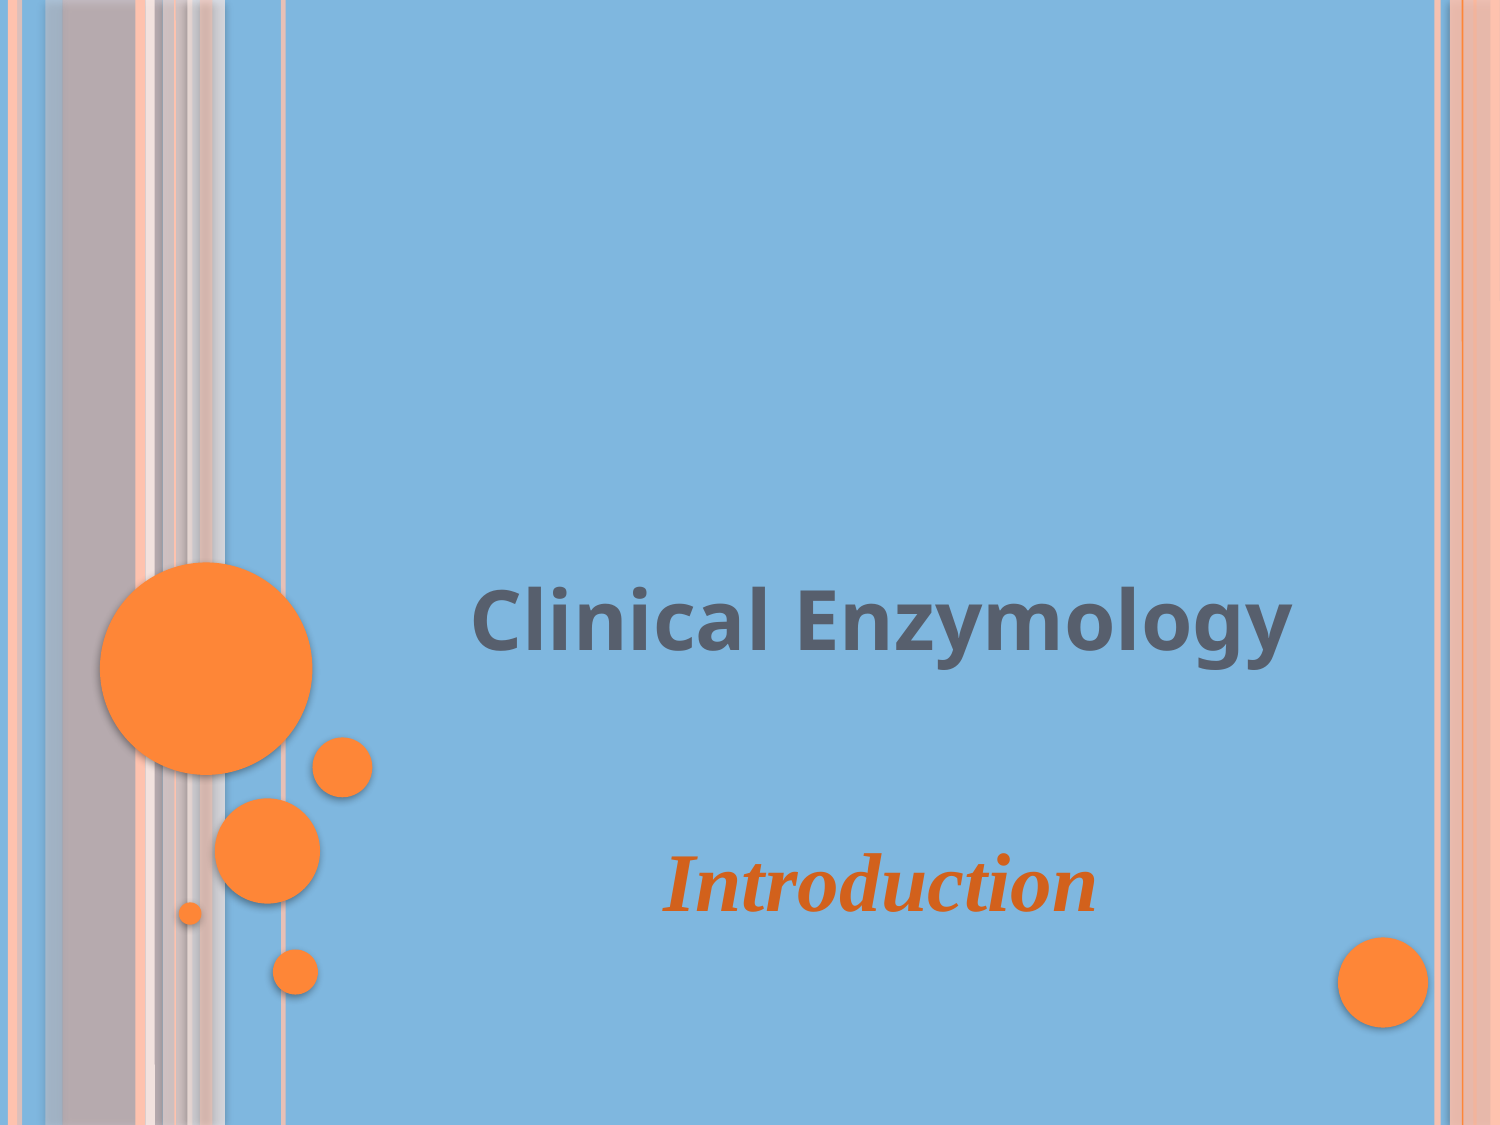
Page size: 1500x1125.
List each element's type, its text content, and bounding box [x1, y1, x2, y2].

title Clinical Enzymology [375, 512, 1388, 675]
subtitle Introduction [374, 820, 1388, 1047]
